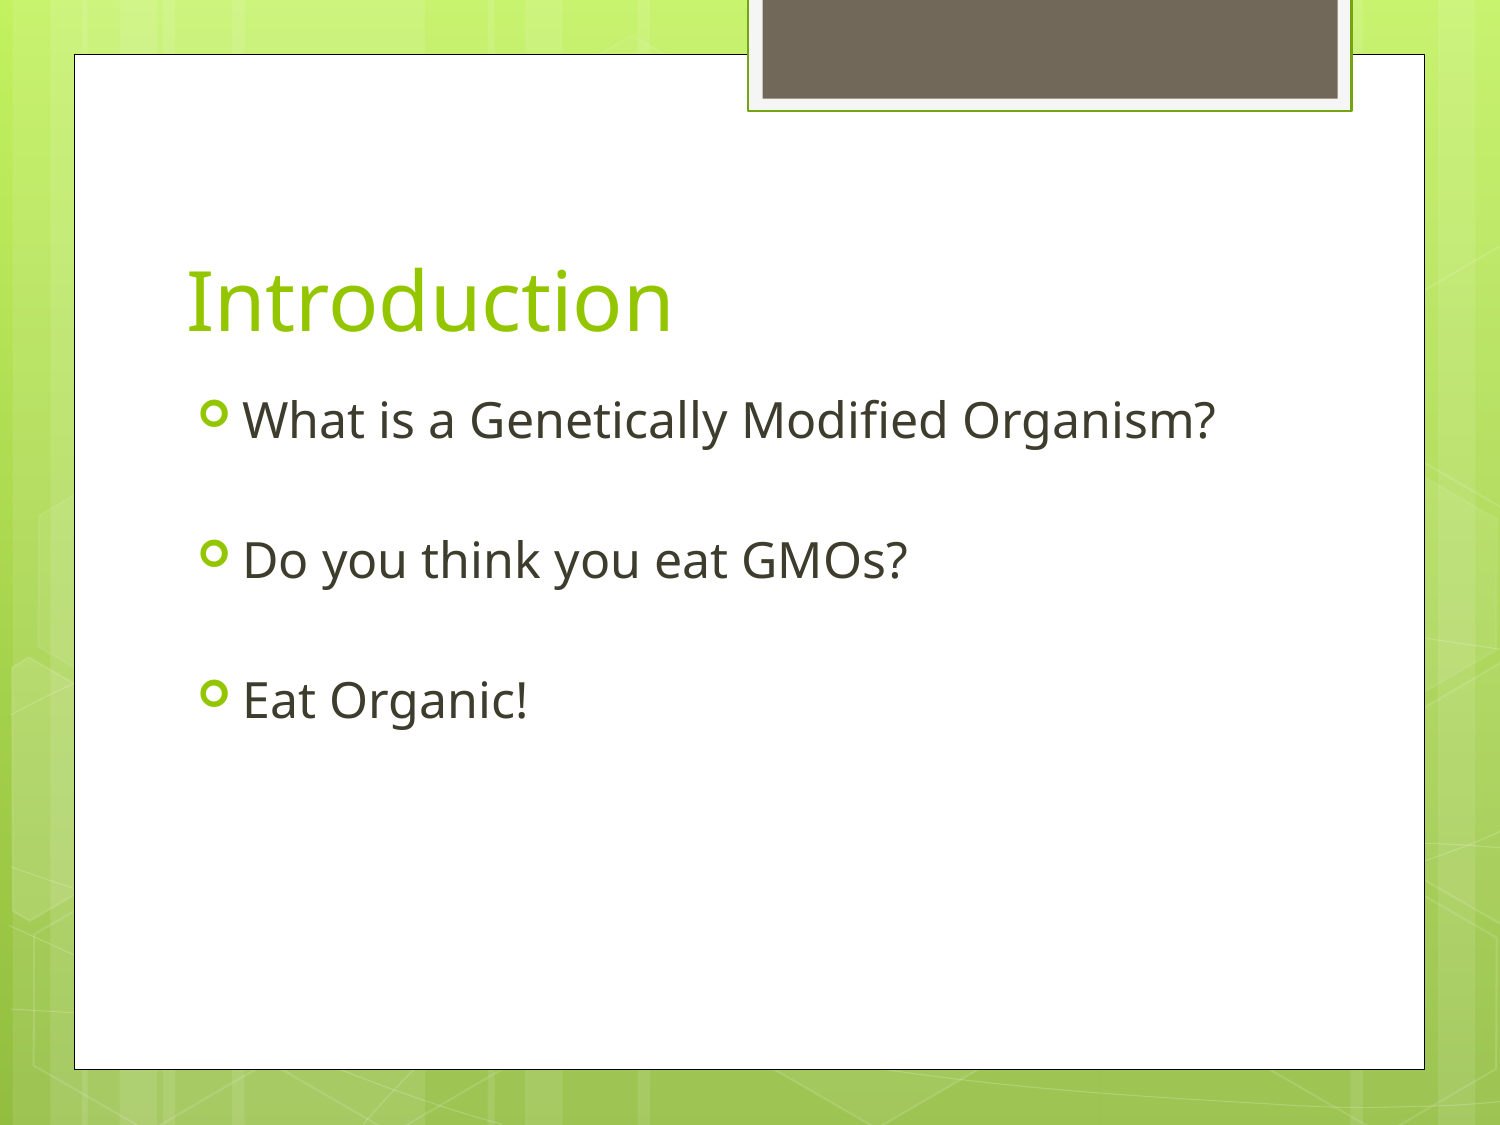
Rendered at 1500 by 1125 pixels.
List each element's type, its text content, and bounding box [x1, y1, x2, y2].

list What is a Genetically Modified Organism? Do you think you eat GMOs? Eat Organic! [171, 381, 1283, 957]
title Introduction [171, 168, 1324, 357]
